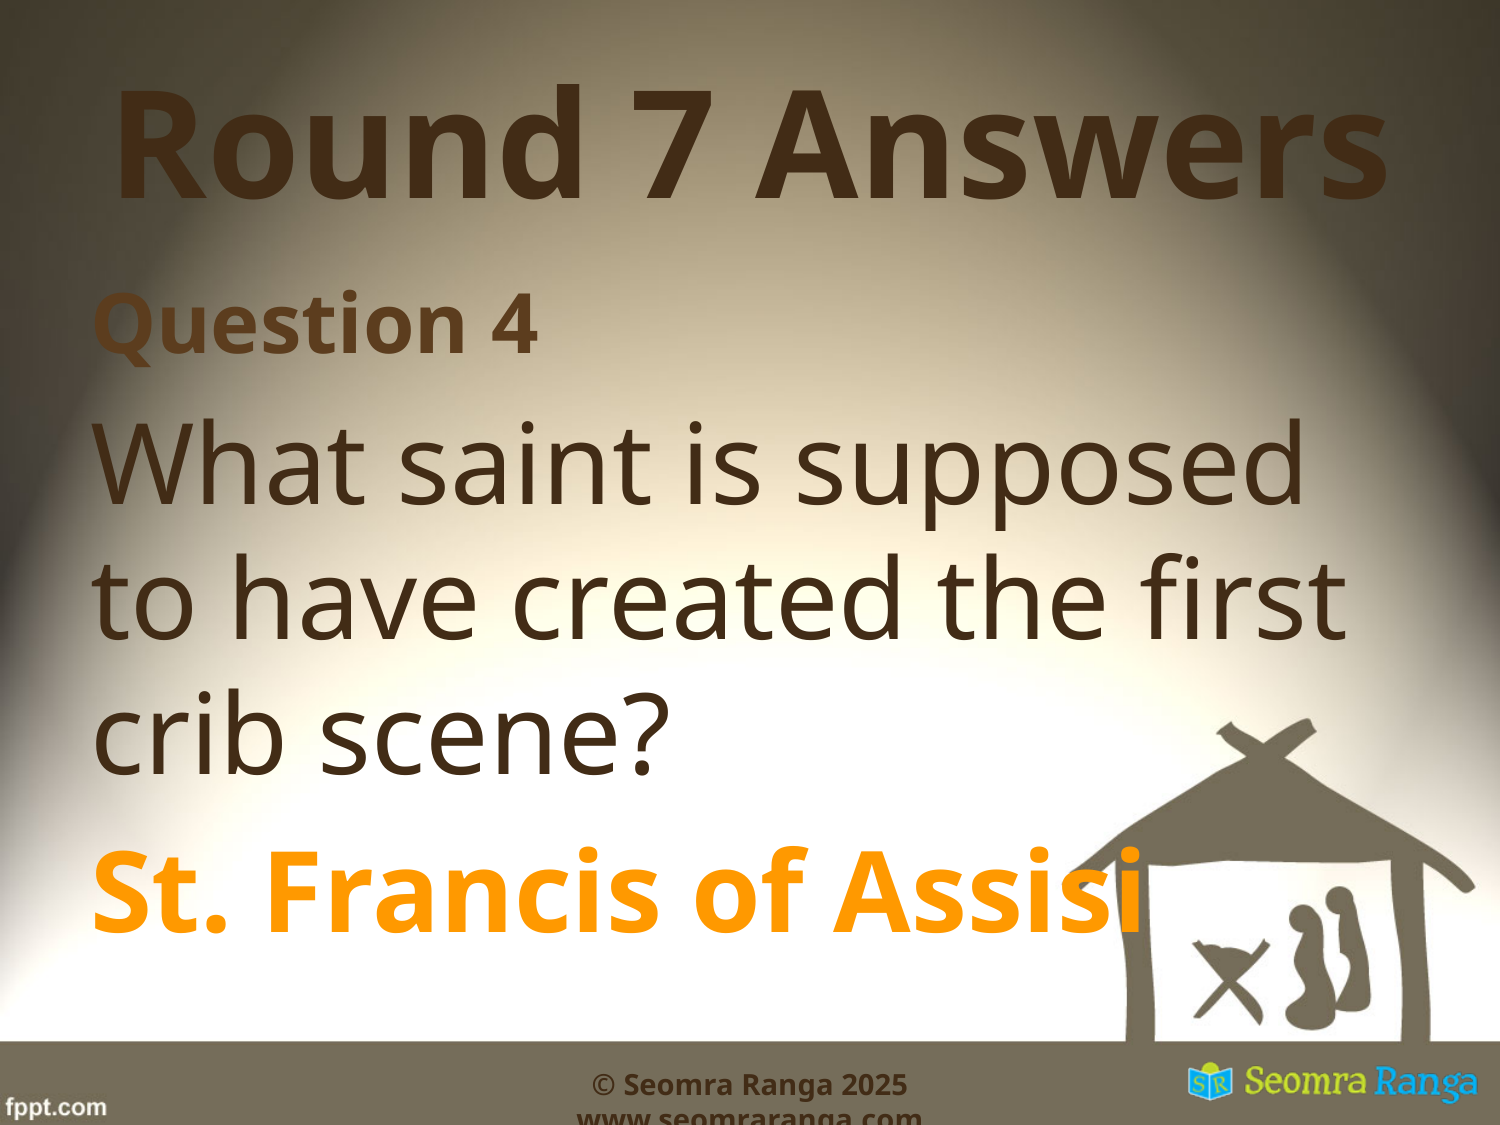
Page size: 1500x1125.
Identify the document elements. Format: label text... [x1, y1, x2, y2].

picture [0, 0, 1500, 1125]
list Question 4 What saint is supposed to have created the first crib scene? St. Francis of Assisi [75, 262, 1425, 1005]
title Round 7 Answers [75, 45, 1425, 233]
text_box © Seomra Ranga 2025 www.seomraranga.com [401, 1058, 1099, 1125]
